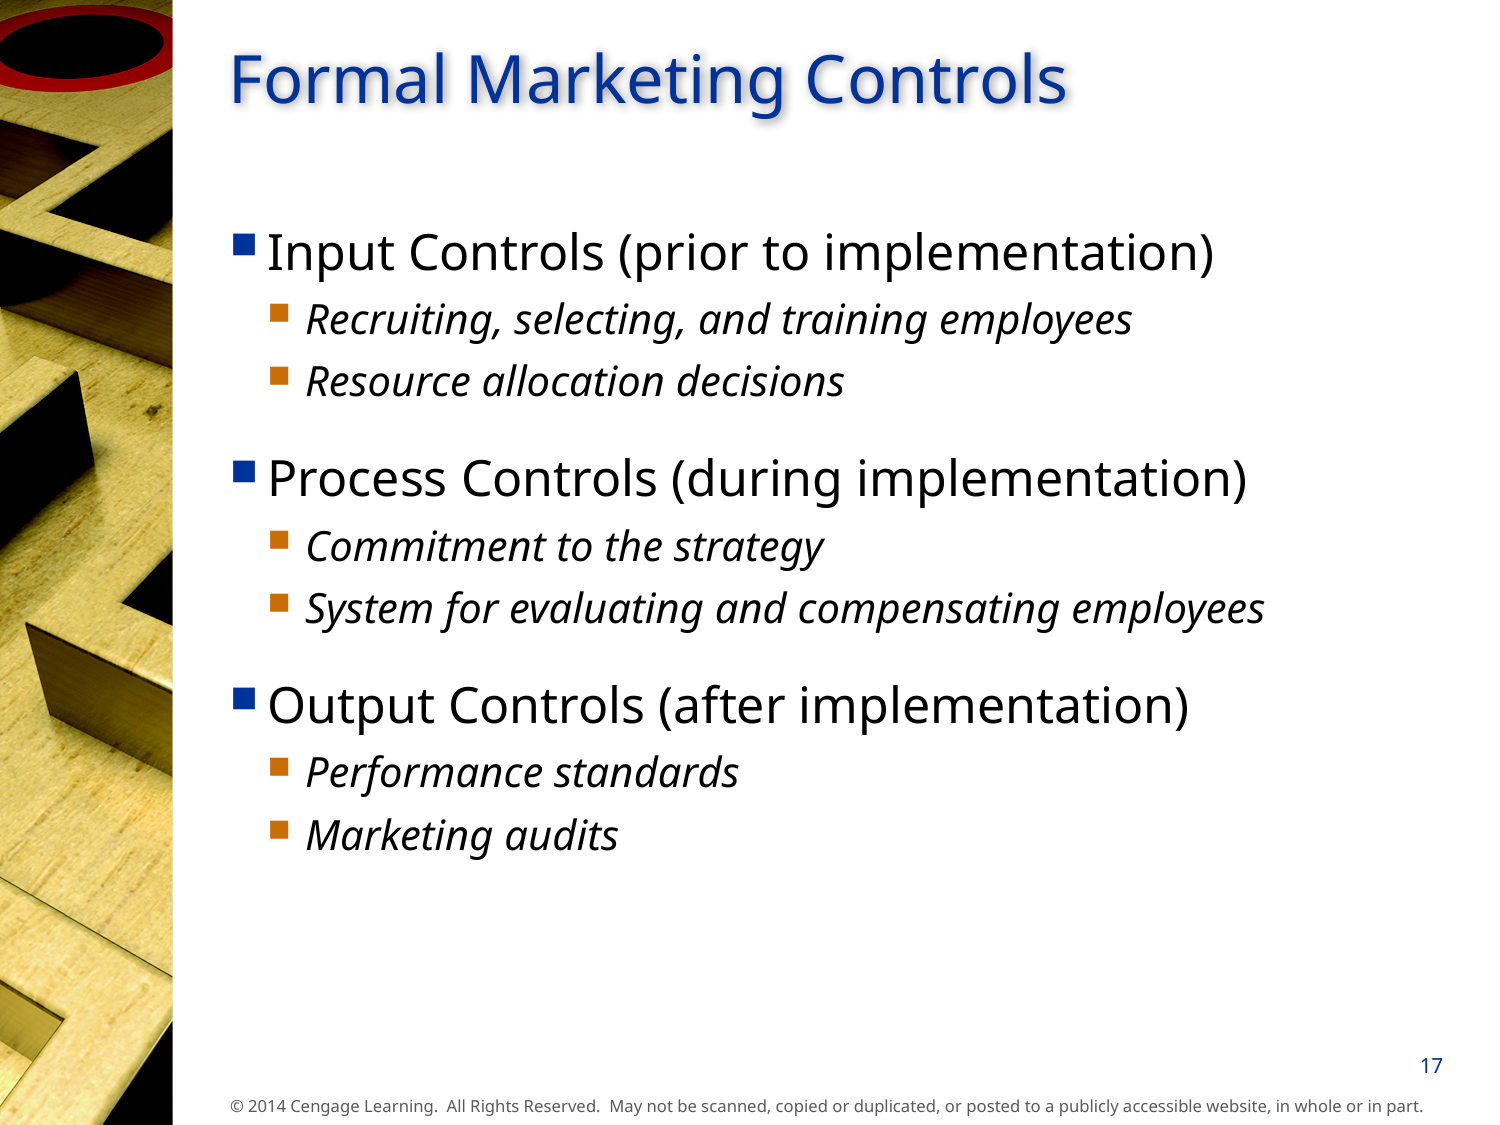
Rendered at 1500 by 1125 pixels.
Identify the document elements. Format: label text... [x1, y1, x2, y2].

slide_number 17 [1386, 1037, 1478, 1097]
title Formal Marketing Controls [213, 29, 1454, 213]
list Input Controls (prior to implementation) Recruiting, selecting, and training employees Resource allocation decisions Process Controls (during implementation) Commitment to the strategy System for evaluating and compensating employees Output Controls (after implementation) Performance standards Marketing audits [215, 212, 1478, 981]
picture [0, 0, 173, 1125]
